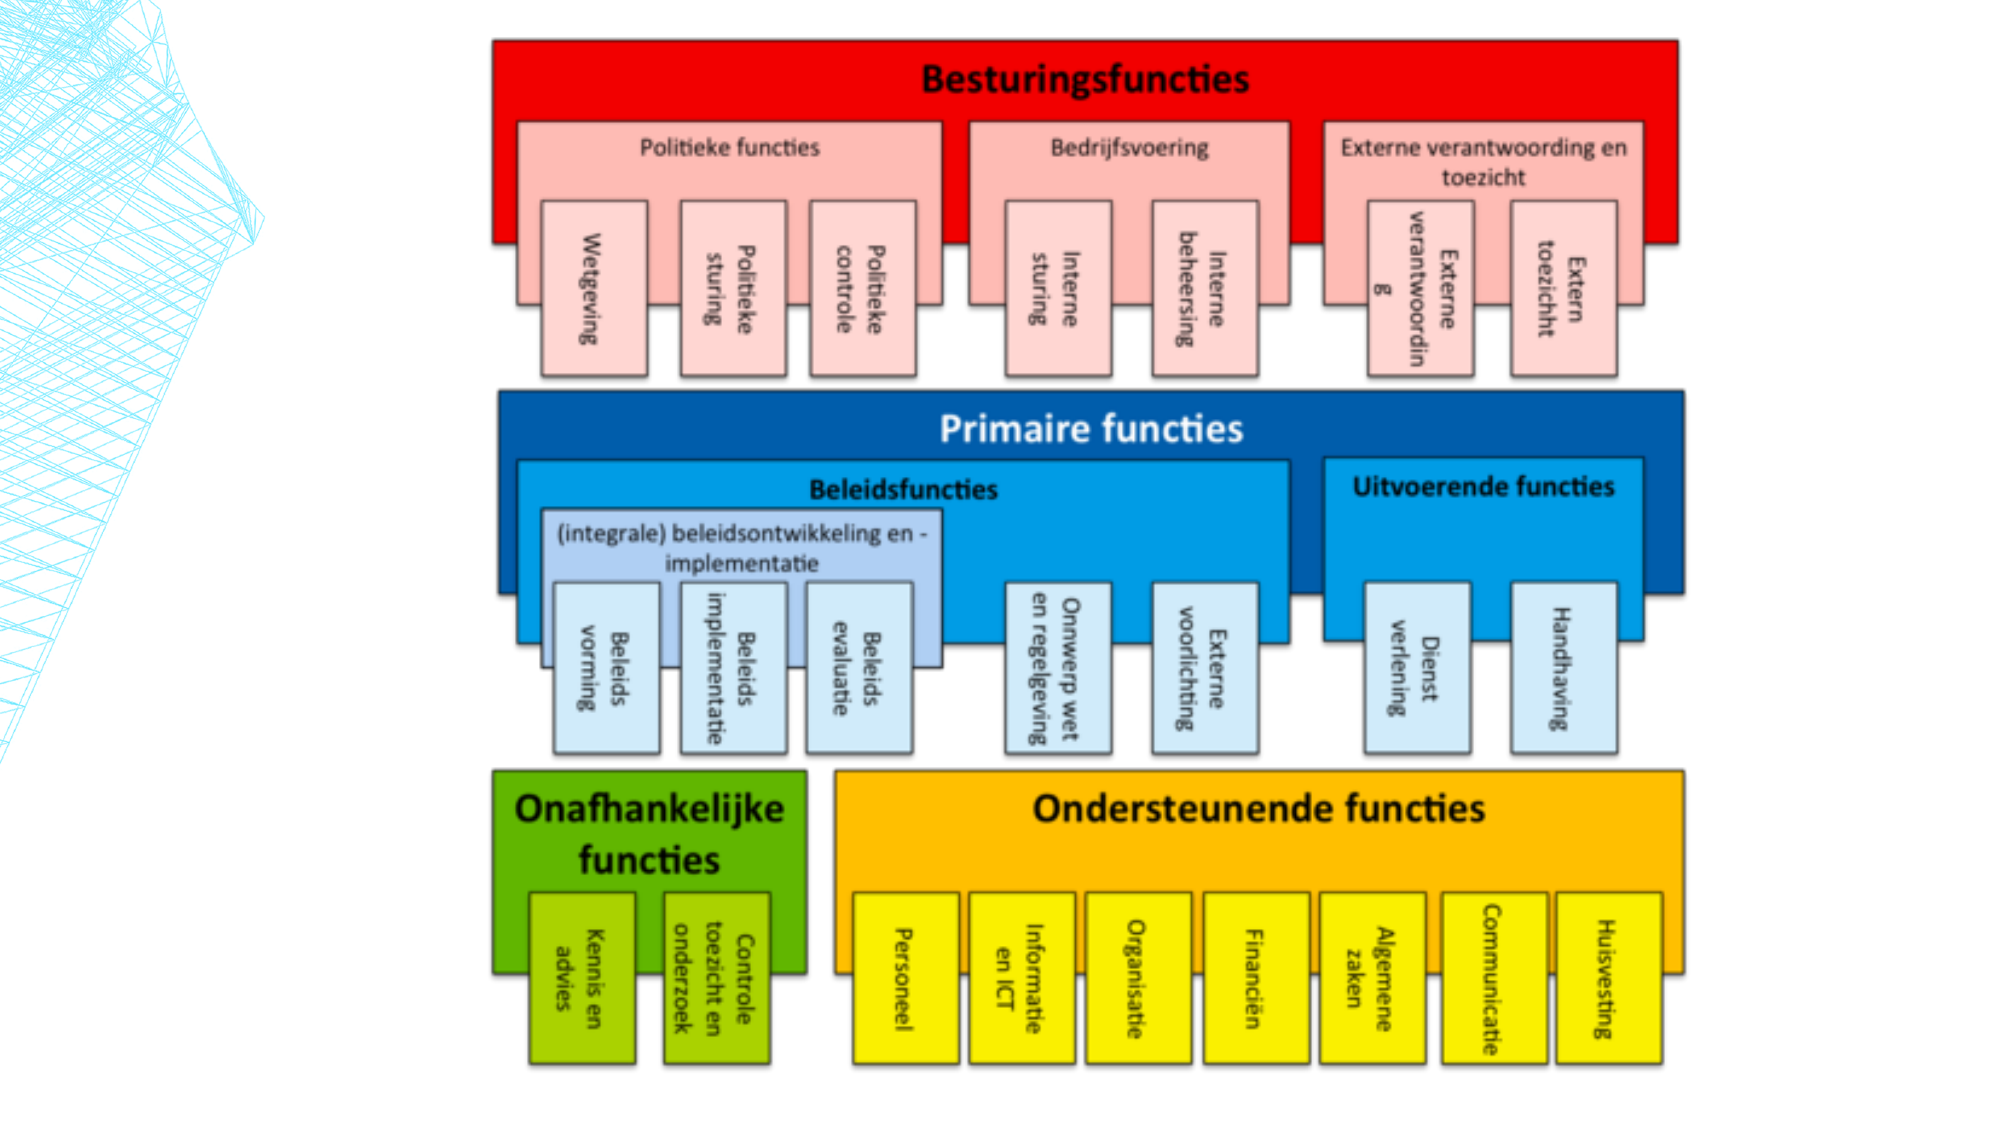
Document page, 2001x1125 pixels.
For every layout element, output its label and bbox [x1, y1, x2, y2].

picture [0, 0, 2001, 1125]
list [485, 36, 1694, 1078]
